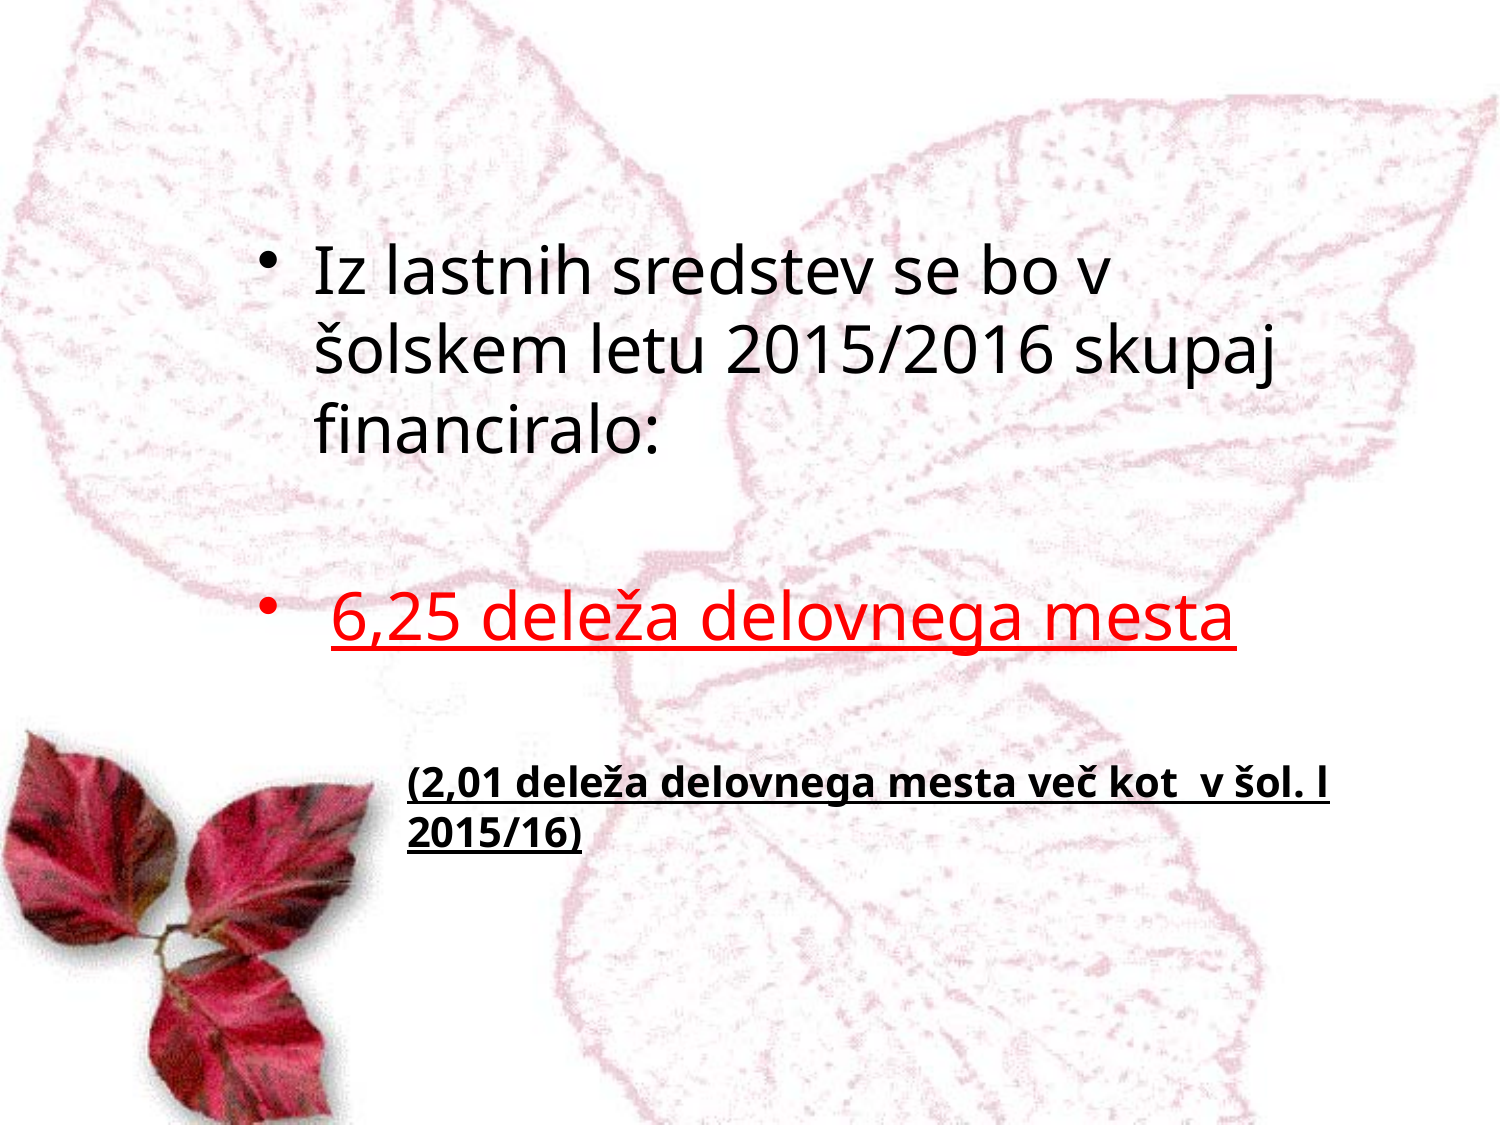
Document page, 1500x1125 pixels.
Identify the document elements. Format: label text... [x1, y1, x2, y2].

list Iz lastnih sredstev se bo v šolskem letu 2015/2016 skupaj financiralo: 6,25 deleža delovnega mesta (2,01 deleža delovnega mesta več kot v šol. l 2015/16) [241, 219, 1353, 1001]
picture [0, 0, 1500, 1125]
